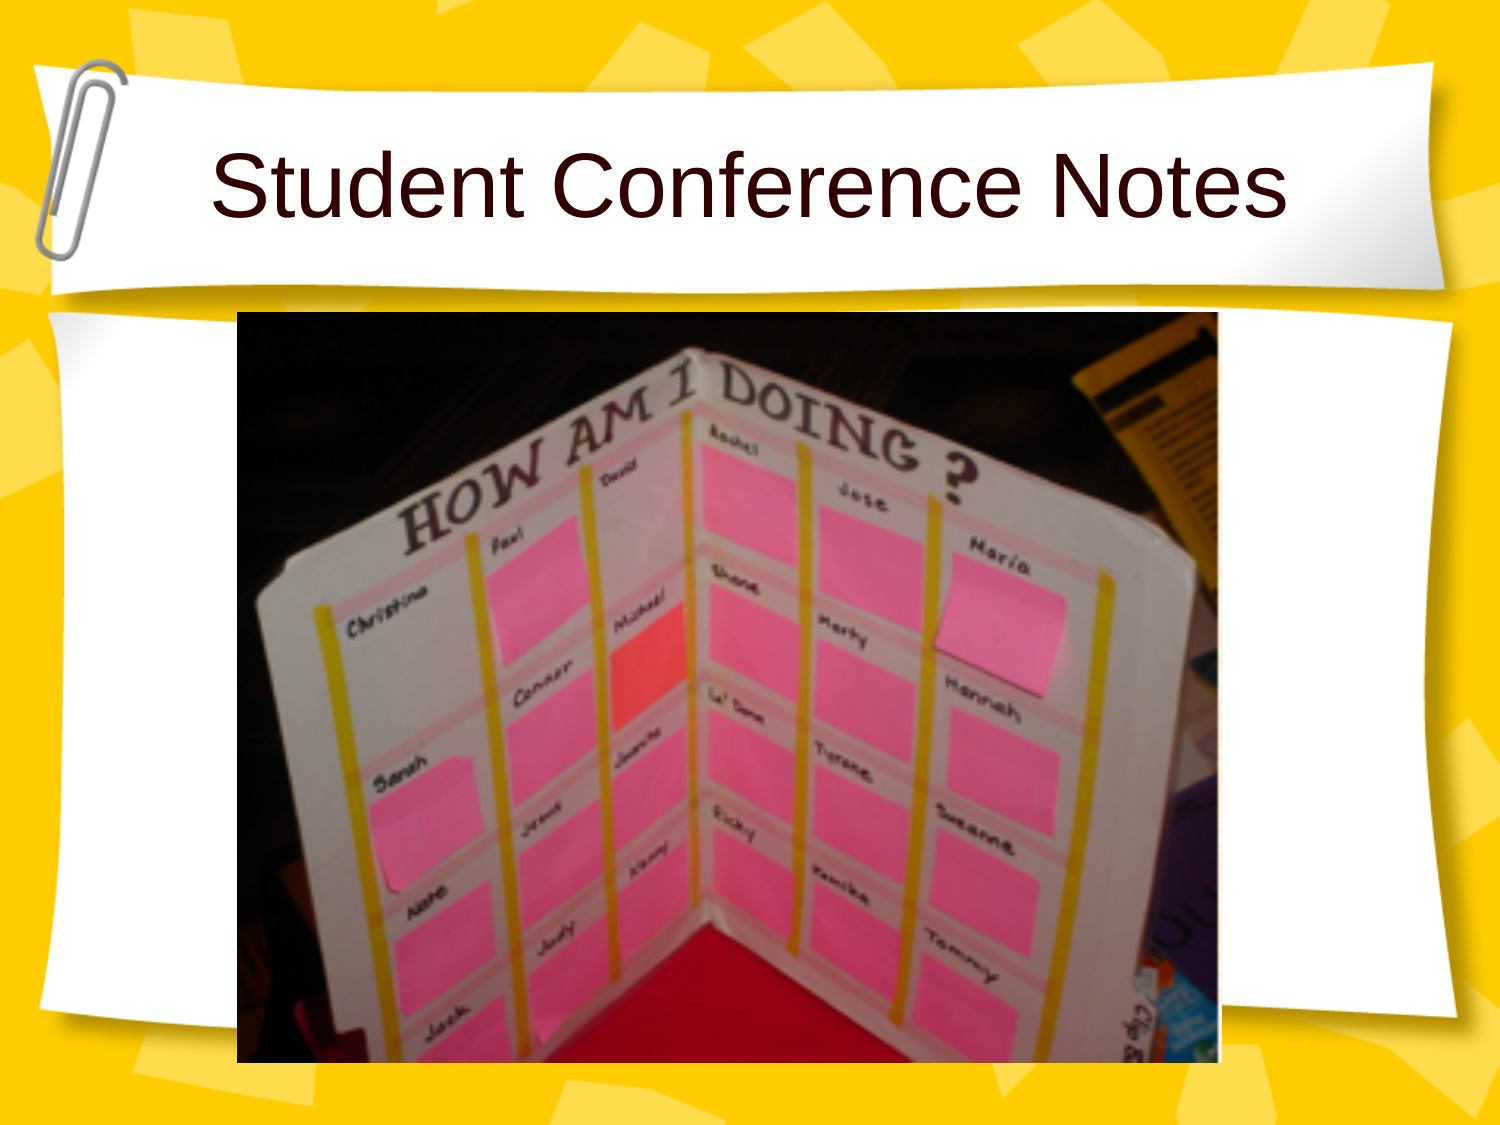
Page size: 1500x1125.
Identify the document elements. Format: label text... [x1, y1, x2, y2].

picture [0, 0, 1500, 1125]
title Student Conference Notes [112, 87, 1388, 276]
